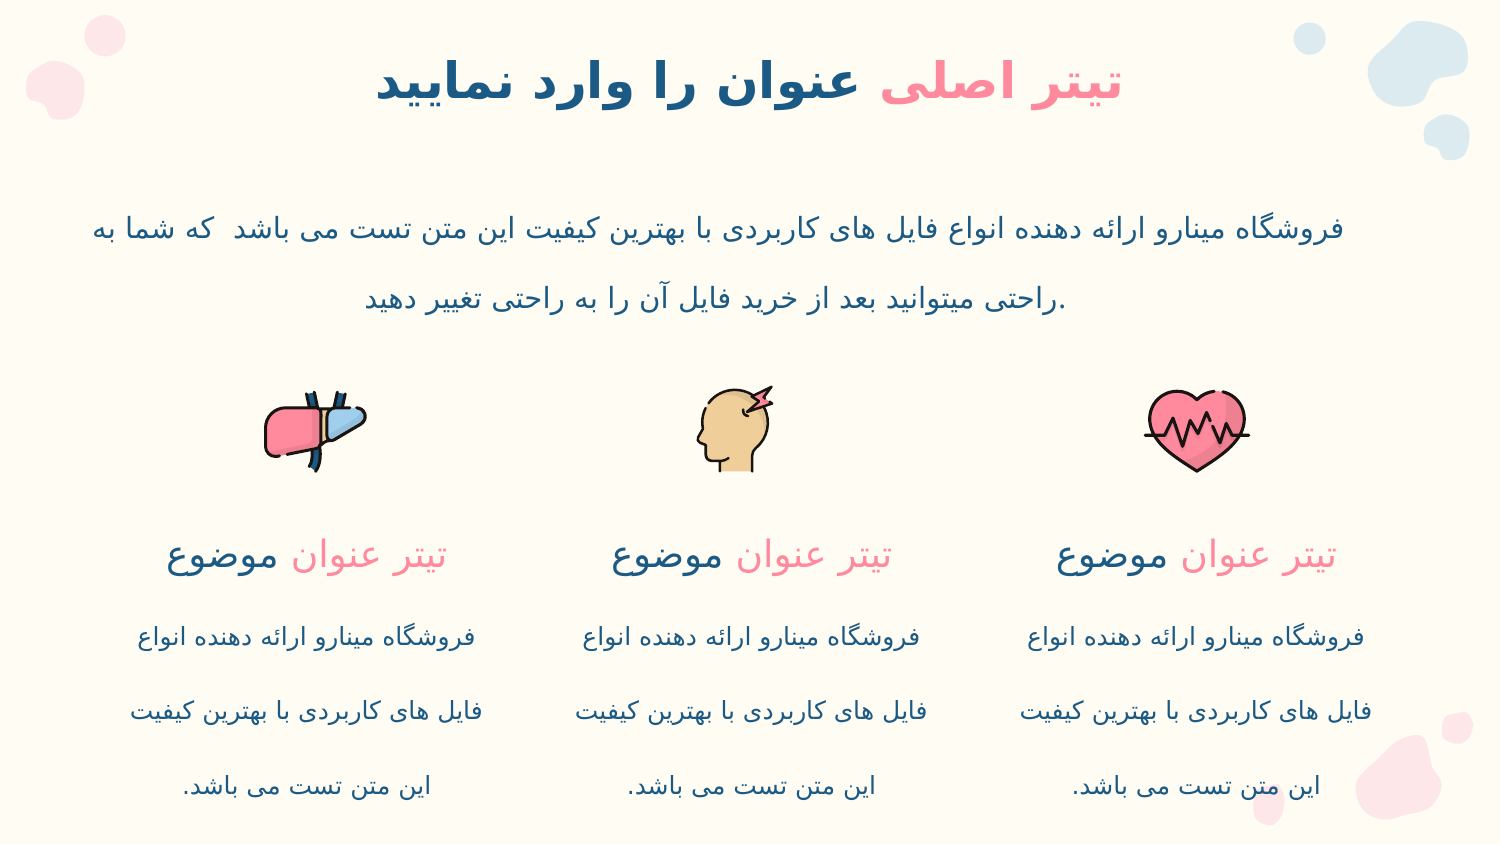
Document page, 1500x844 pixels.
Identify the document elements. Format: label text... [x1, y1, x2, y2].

text_box فروشگاه مینارو ارائه دهنده انواع فایل های کاربردی با بهترین کیفیت این متن تست می باشد که شما به راحتی میتوانید بعد از خرید فایل آن را به راحتی تغییر دهید. [59, 167, 1379, 322]
text_box تیتر اصلی عنوان را وارد نمایید [0, 11, 1500, 116]
text_box تیتر عنوان موضوع فروشگاه مینارو ارائه دهنده انواع فایل های کاربردی با بهترین کیفیت این متن تست می باشد. [105, 455, 508, 807]
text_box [1140, 389, 1253, 473]
text_box تیتر عنوان موضوع فروشگاه مینارو ارائه دهنده انواع فایل های کاربردی با بهترین کیفیت این متن تست می باشد. [995, 455, 1398, 807]
text_box تیتر عنوان موضوع فروشگاه مینارو ارائه دهنده انواع فایل های کاربردی با بهترین کیفیت این متن تست می باشد. [550, 455, 953, 807]
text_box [263, 390, 368, 473]
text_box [695, 385, 774, 473]
